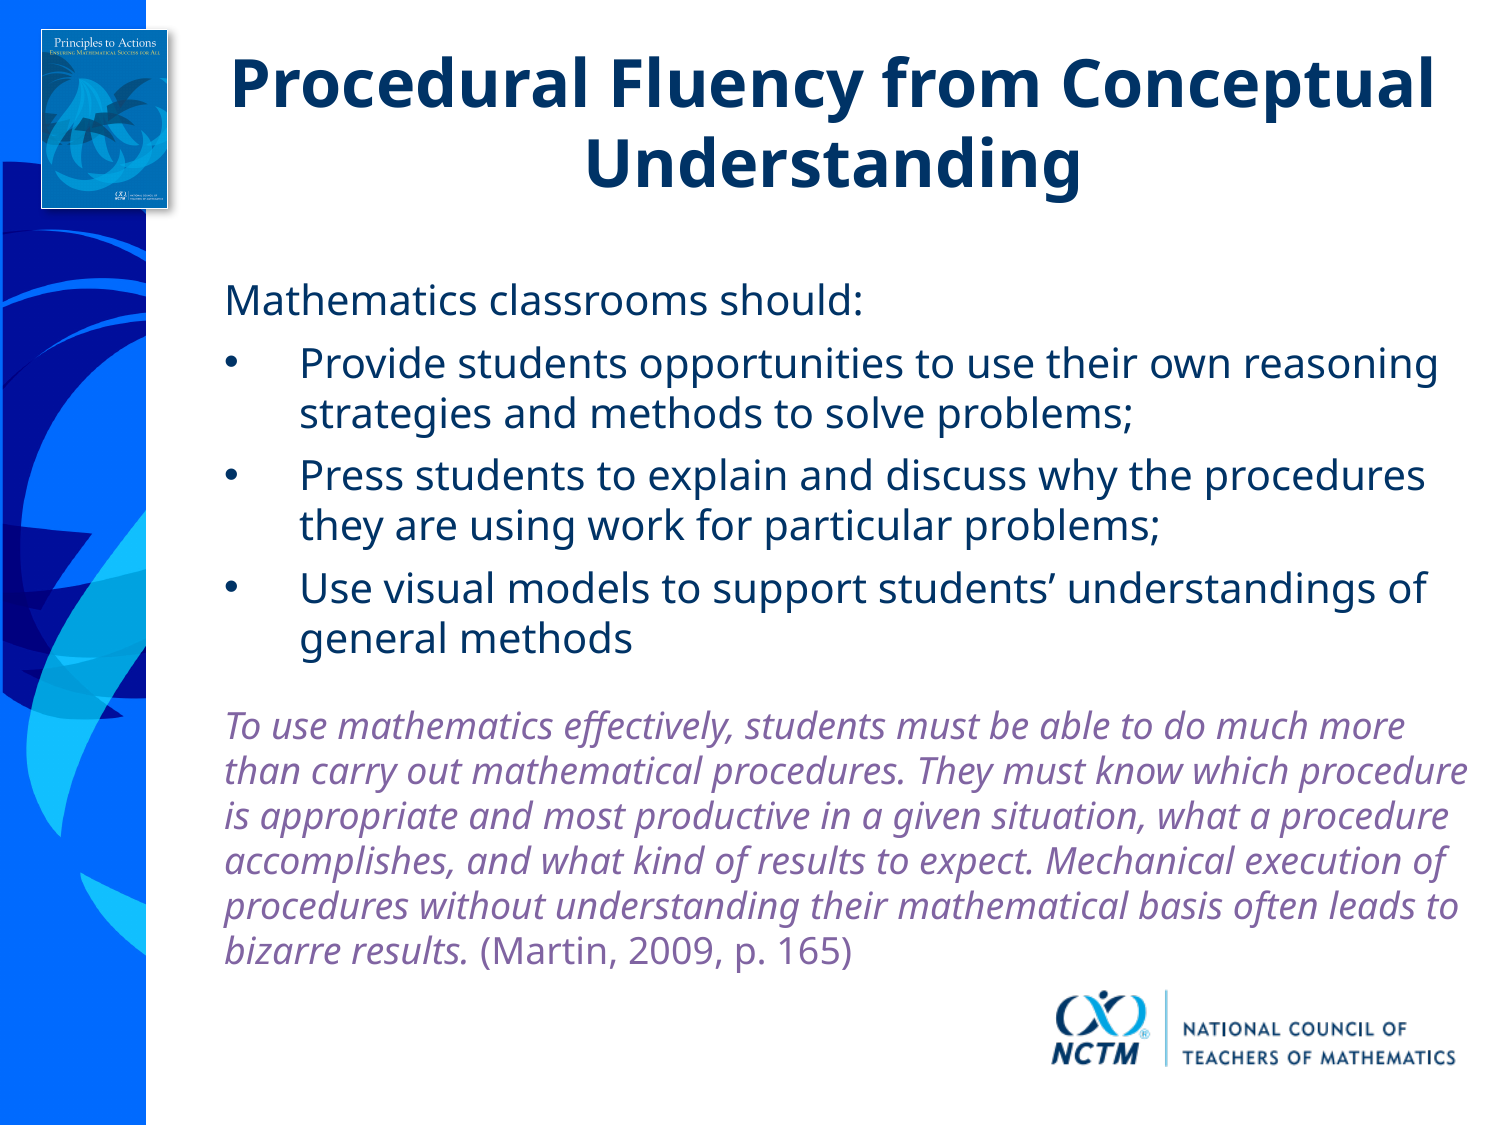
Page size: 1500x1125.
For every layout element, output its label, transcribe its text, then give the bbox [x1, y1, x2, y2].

text_box [1074, 362, 1500, 469]
text_box Mathematics classrooms should: Provide students opportunities to use their own reasoning strategies and methods to solve problems; Press students to explain and discuss why the procedures they are using work for particular problems; Use visual models to support students’ understandings of general methods To use mathematics effectively, students must be able to do much more than carry out mathematical procedures. They must know which procedure is appropriate and most productive in a given situation, what a procedure accomplishes, and what kind of results to expect. Mechanical execution of procedures without understanding their mathematical basis often leads to bizarre results. (Martin, 2009, p. 165) [209, 266, 1500, 1064]
picture [1034, 969, 1474, 1085]
text_box Procedural Fluency from Conceptual Understanding [174, 29, 1500, 212]
picture [0, 0, 168, 1125]
